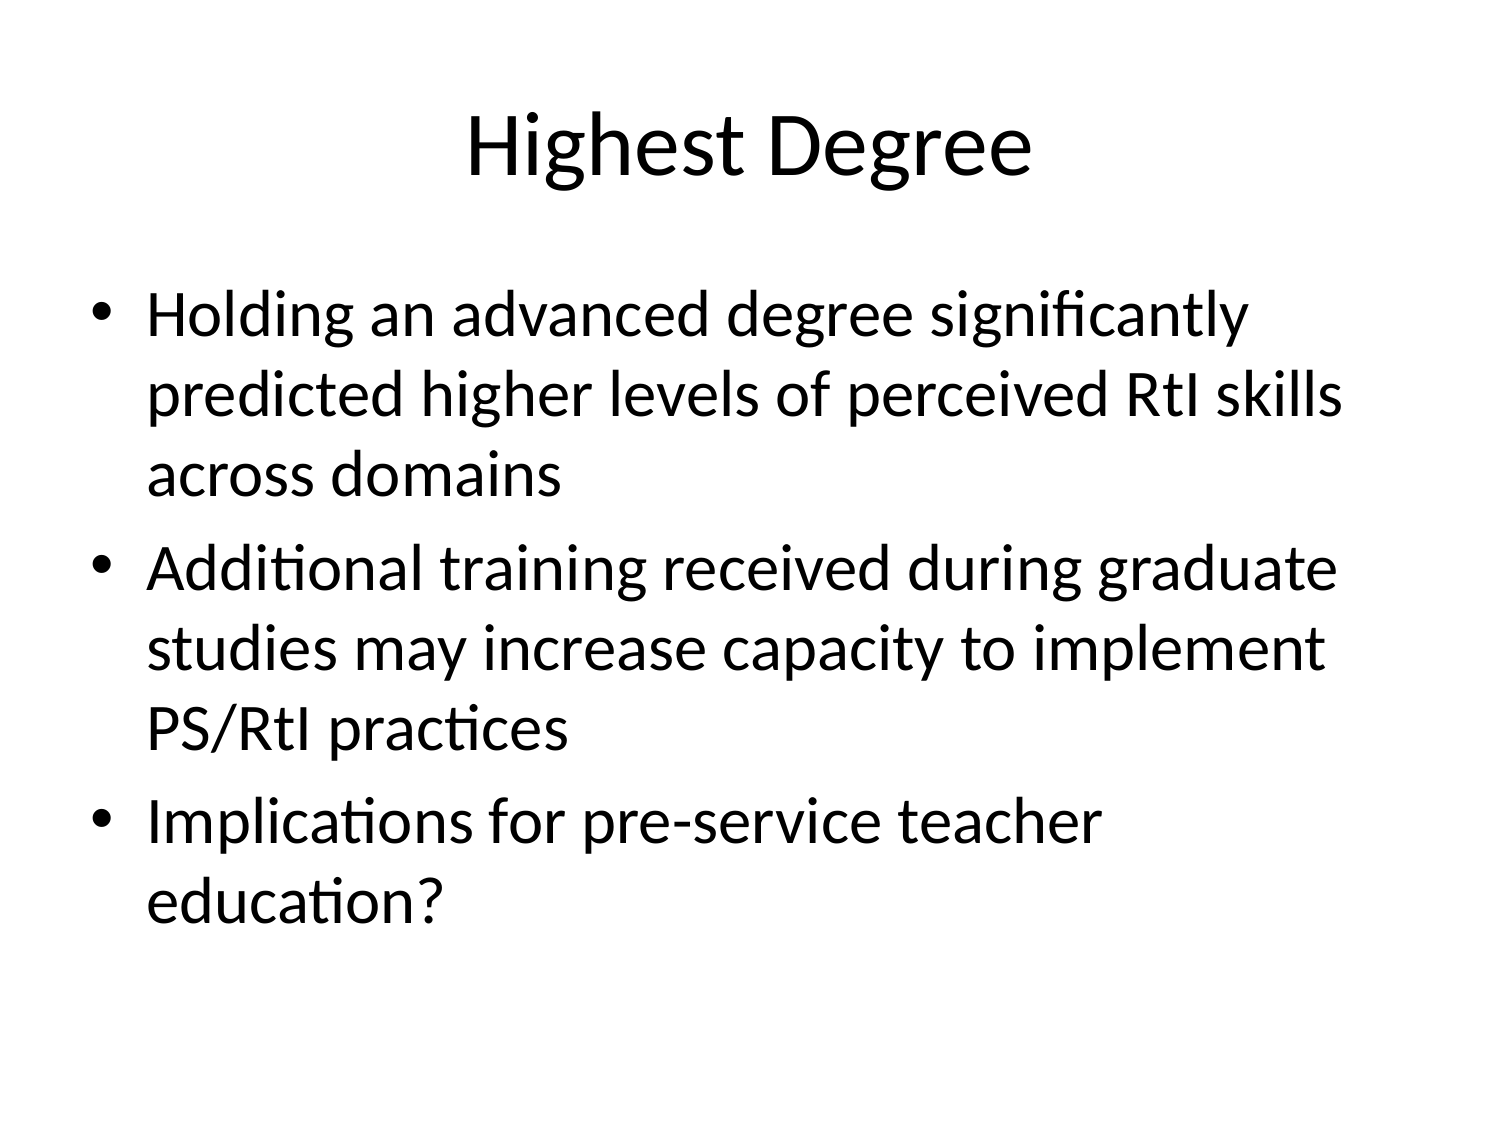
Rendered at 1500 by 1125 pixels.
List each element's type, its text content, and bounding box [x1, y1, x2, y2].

list Holding an advanced degree significantly predicted higher levels of perceived RtI skills across domains Additional training received during graduate studies may increase capacity to implement PS/RtI practices Implications for pre-service teacher education? [75, 262, 1425, 1005]
title Highest Degree [75, 45, 1425, 233]
